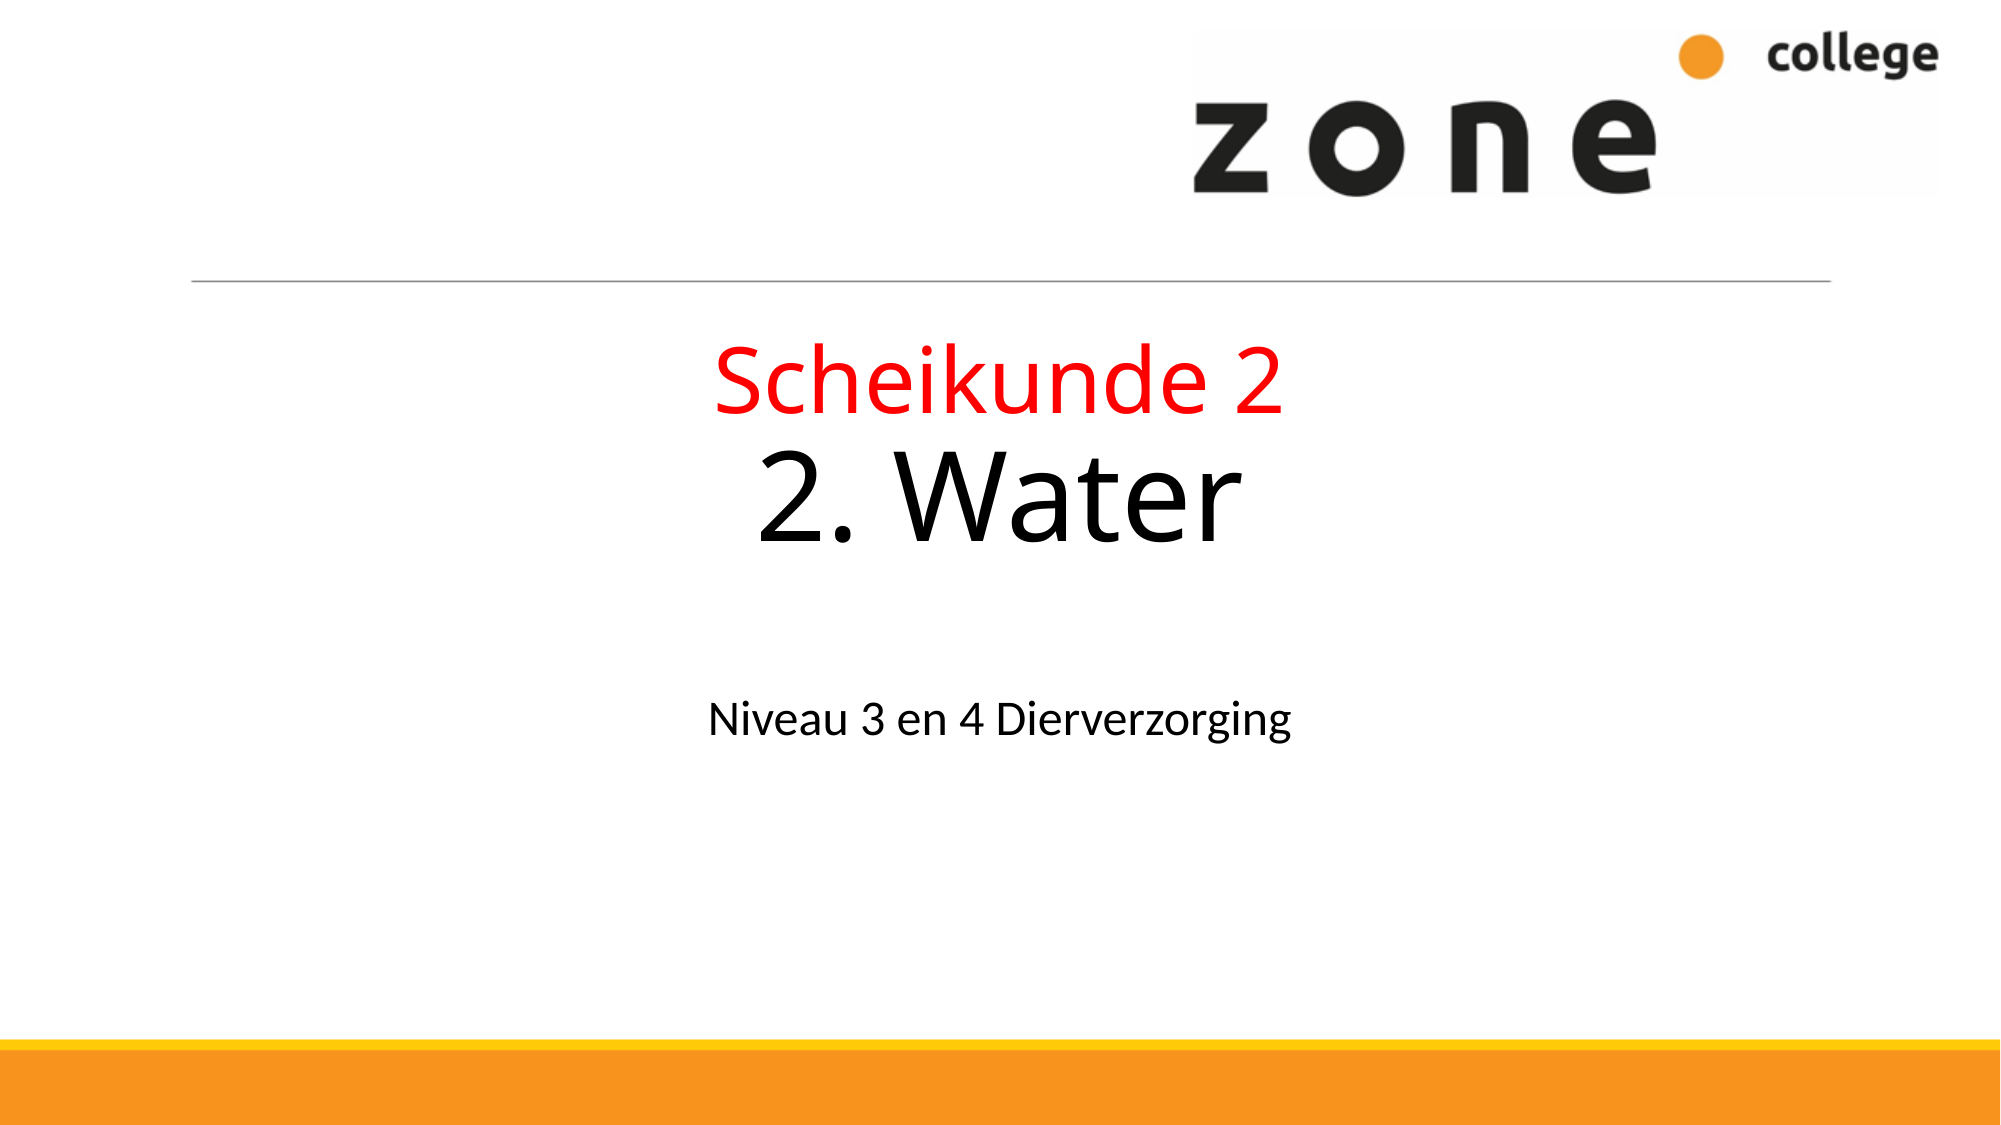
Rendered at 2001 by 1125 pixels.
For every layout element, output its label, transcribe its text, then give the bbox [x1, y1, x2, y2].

title Scheikunde 2 2. Water [249, 184, 1750, 576]
picture [0, 0, 2001, 1125]
subtitle Niveau 3 en 4 Dierverzorging [249, 604, 1750, 876]
